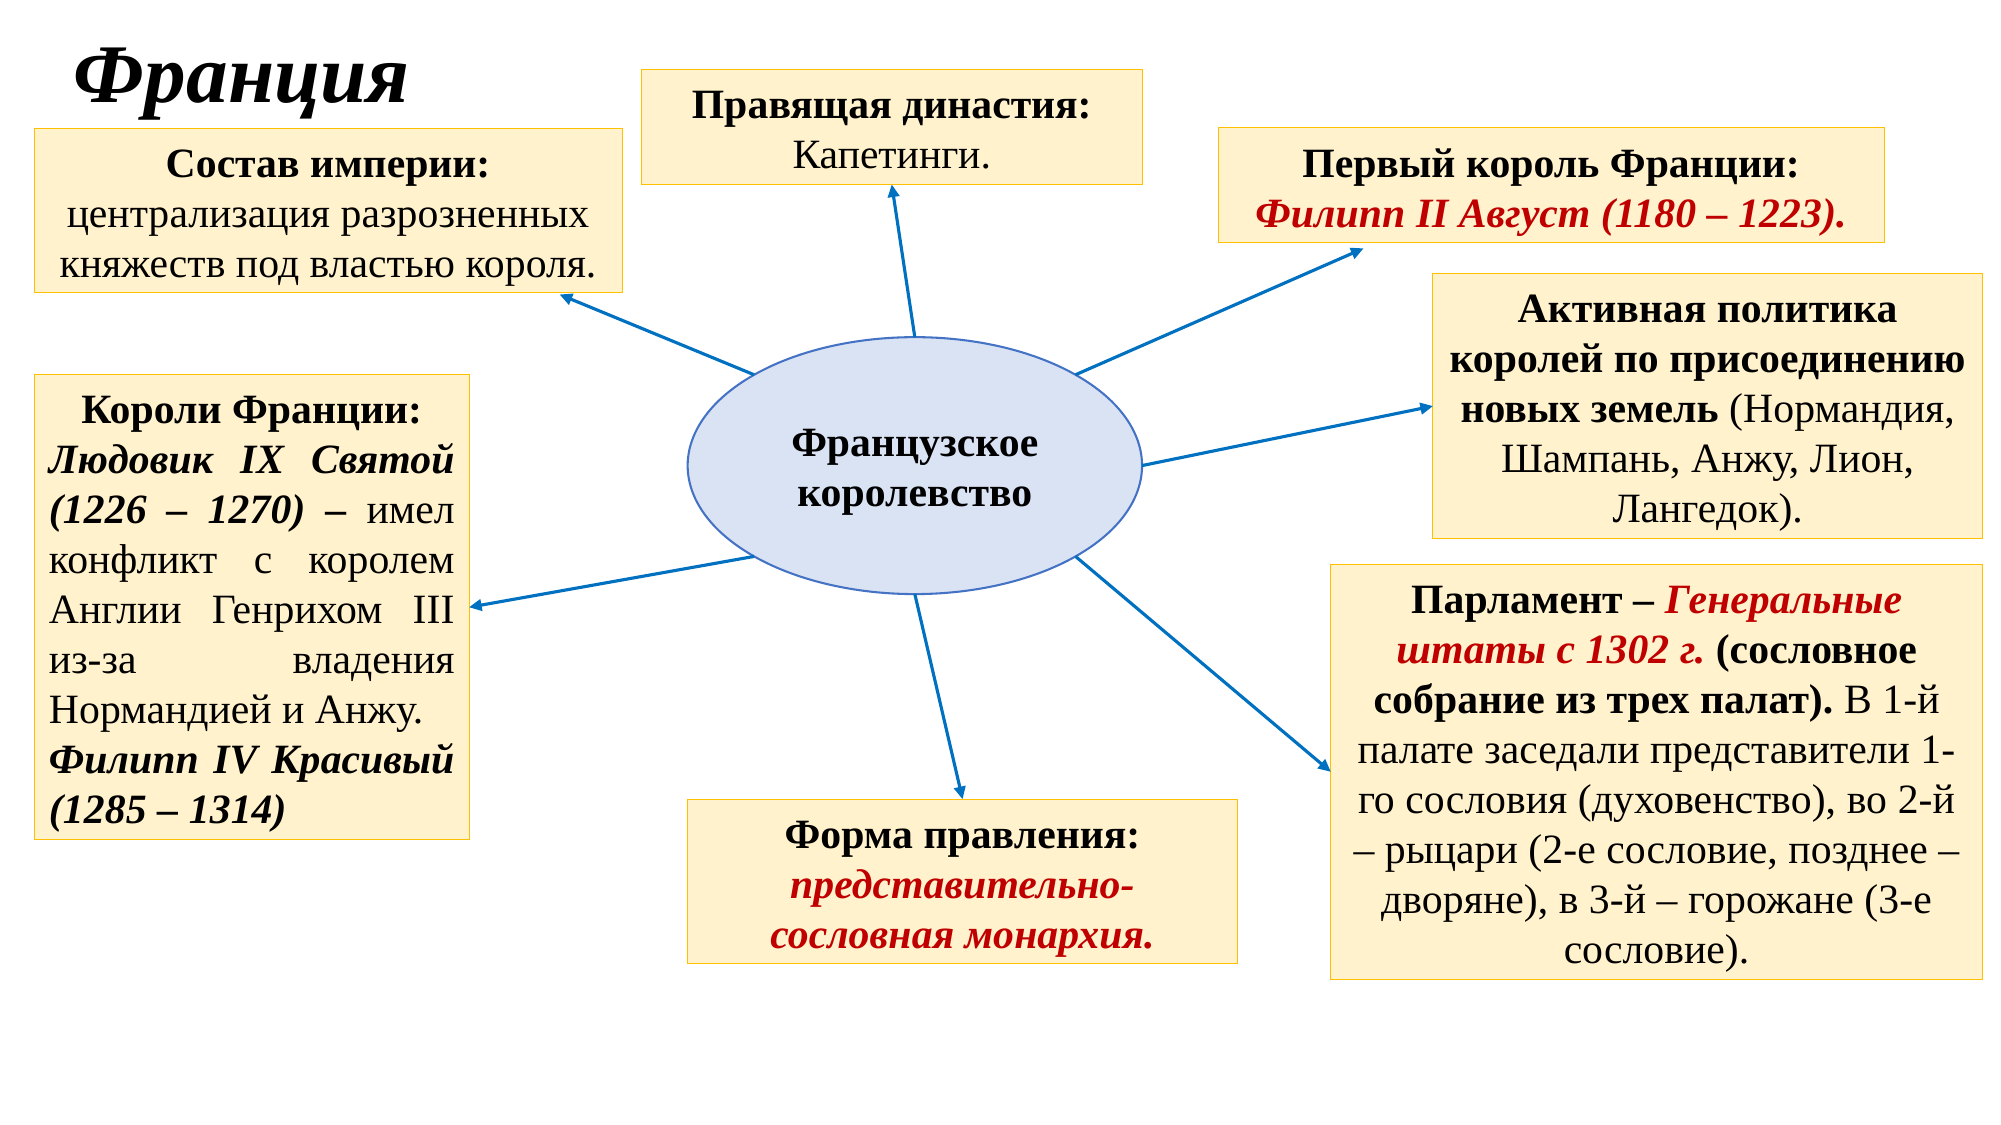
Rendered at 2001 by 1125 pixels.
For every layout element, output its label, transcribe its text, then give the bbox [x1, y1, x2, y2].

text_box [711, 336, 1119, 407]
text_box Правящая династия: Капетинги. [641, 69, 1143, 185]
text_box Французское королевство [708, 407, 1122, 523]
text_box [559, 294, 755, 375]
text_box Форма правления: представительно-сословная монархия. [687, 799, 1238, 964]
text_box Франция [14, 11, 470, 127]
text_box [1122, 411, 1144, 521]
text_box Короли Франции: Людовик IX Святой (1226 – 1270) – имел конфликт с королем Англии Генрихом III из-за владения Нормандией и Анжу. Филипп IV Красивый (1285 – 1314) [34, 374, 470, 840]
text_box [710, 523, 1120, 596]
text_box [891, 185, 915, 338]
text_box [1075, 556, 1331, 774]
text_box [686, 410, 708, 521]
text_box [1075, 248, 1364, 375]
text_box Активная политика королей по присоединению новых земель (Нормандия, Шампань, Анжу, Лион, Лангедок). [1432, 273, 1983, 539]
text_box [1142, 407, 1433, 466]
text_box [469, 556, 755, 610]
text_box Парламент – Генеральные штаты с 1302 г. (сословное собрание из трех палат). В 1-й палате заседали представители 1-го сословия (духовенство), во 2-й – рыцари (2-е сословие, позднее – дворяне), в 3-й – горожане (3-е сословие). [1330, 564, 1983, 980]
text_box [914, 594, 963, 799]
text_box Первый король Франции: Филипп II Август (1180 – 1223). [1218, 127, 1885, 243]
text_box Состав империи: централизация разрозненных княжеств под властью короля. [34, 128, 623, 293]
